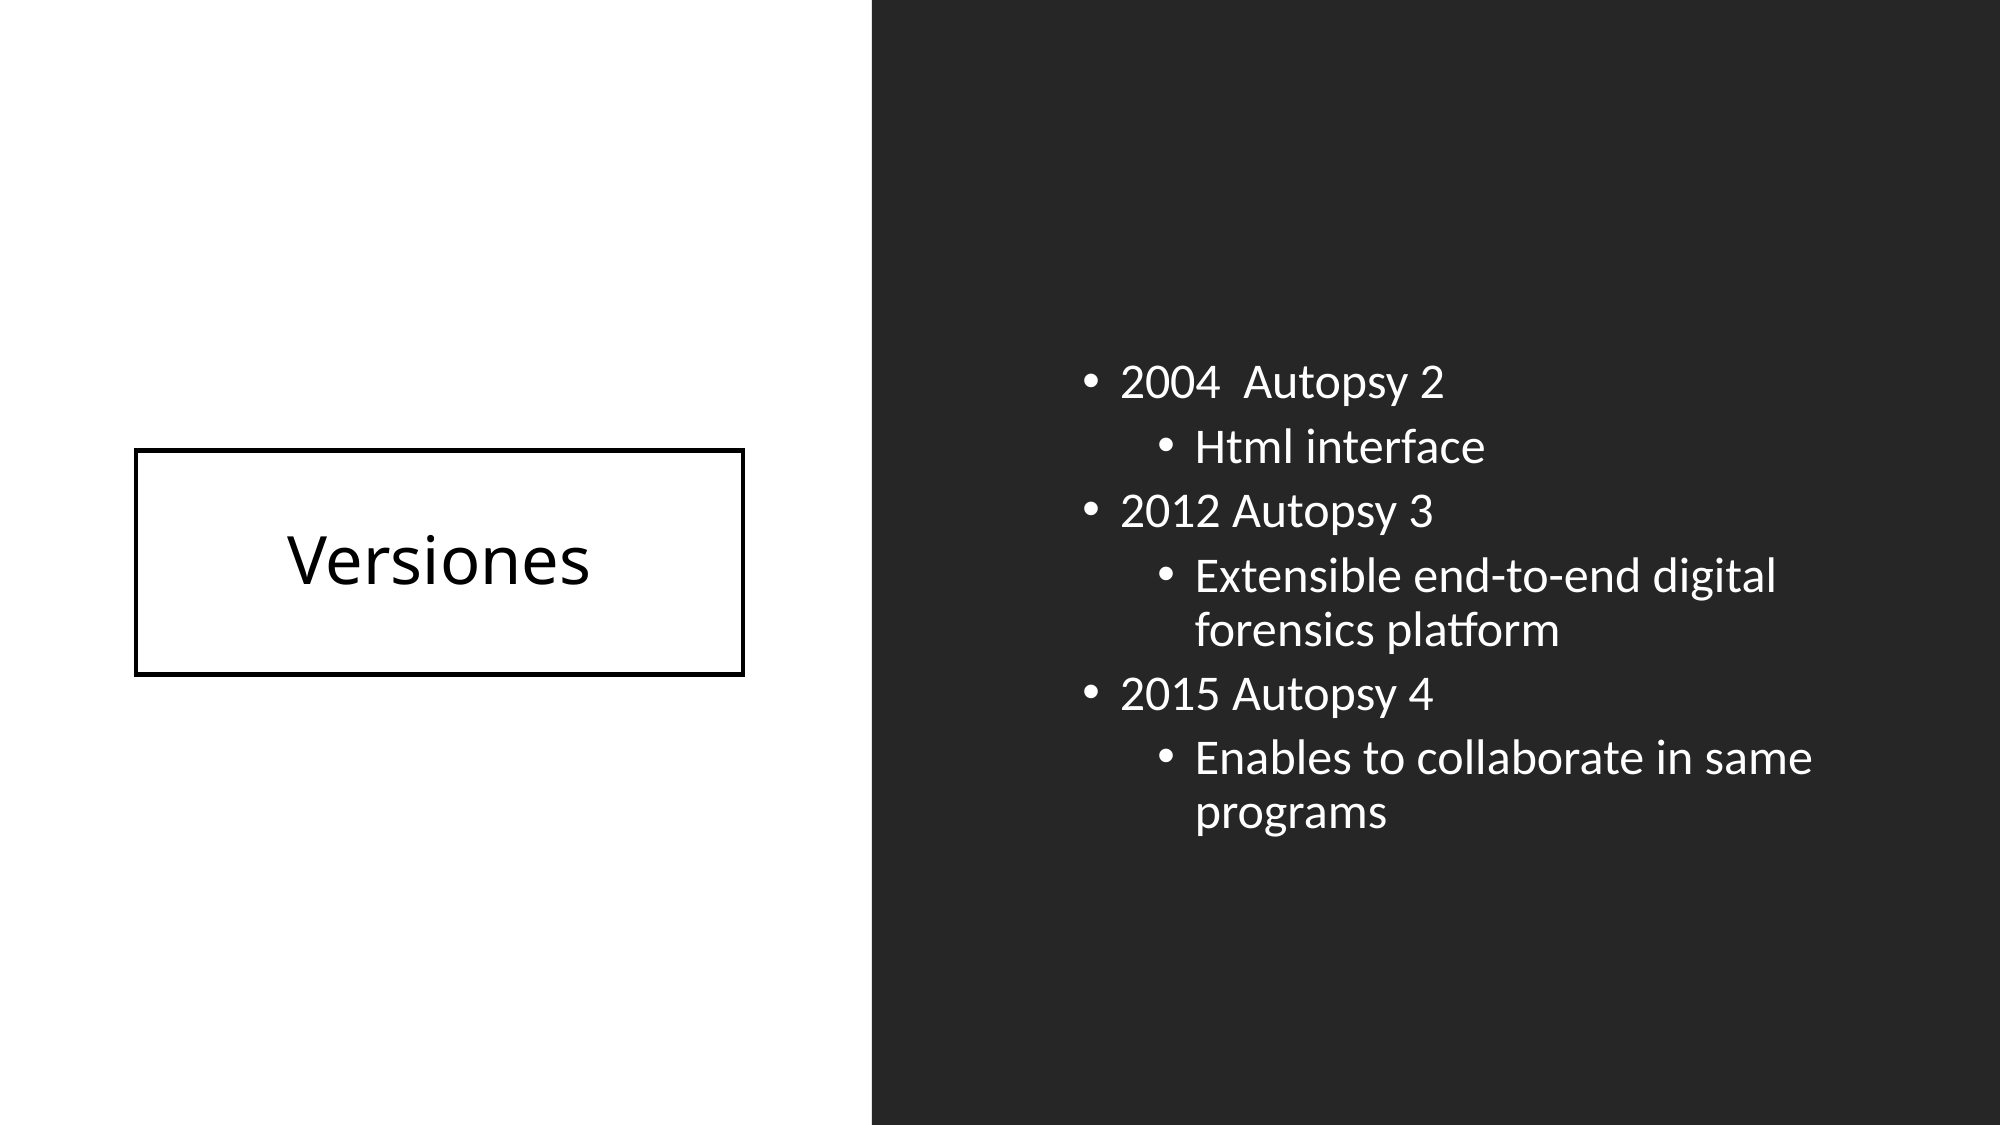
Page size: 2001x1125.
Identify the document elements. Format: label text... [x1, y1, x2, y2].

text_box [871, 0, 2000, 1125]
list 2004 Autopsy 2 Html interface 2012 Autopsy 3 Extensible end-to-end digital forensics platform 2015 Autopsy 4 Enables to collaborate in same programs [992, 131, 1880, 994]
title Versiones [136, 450, 743, 675]
